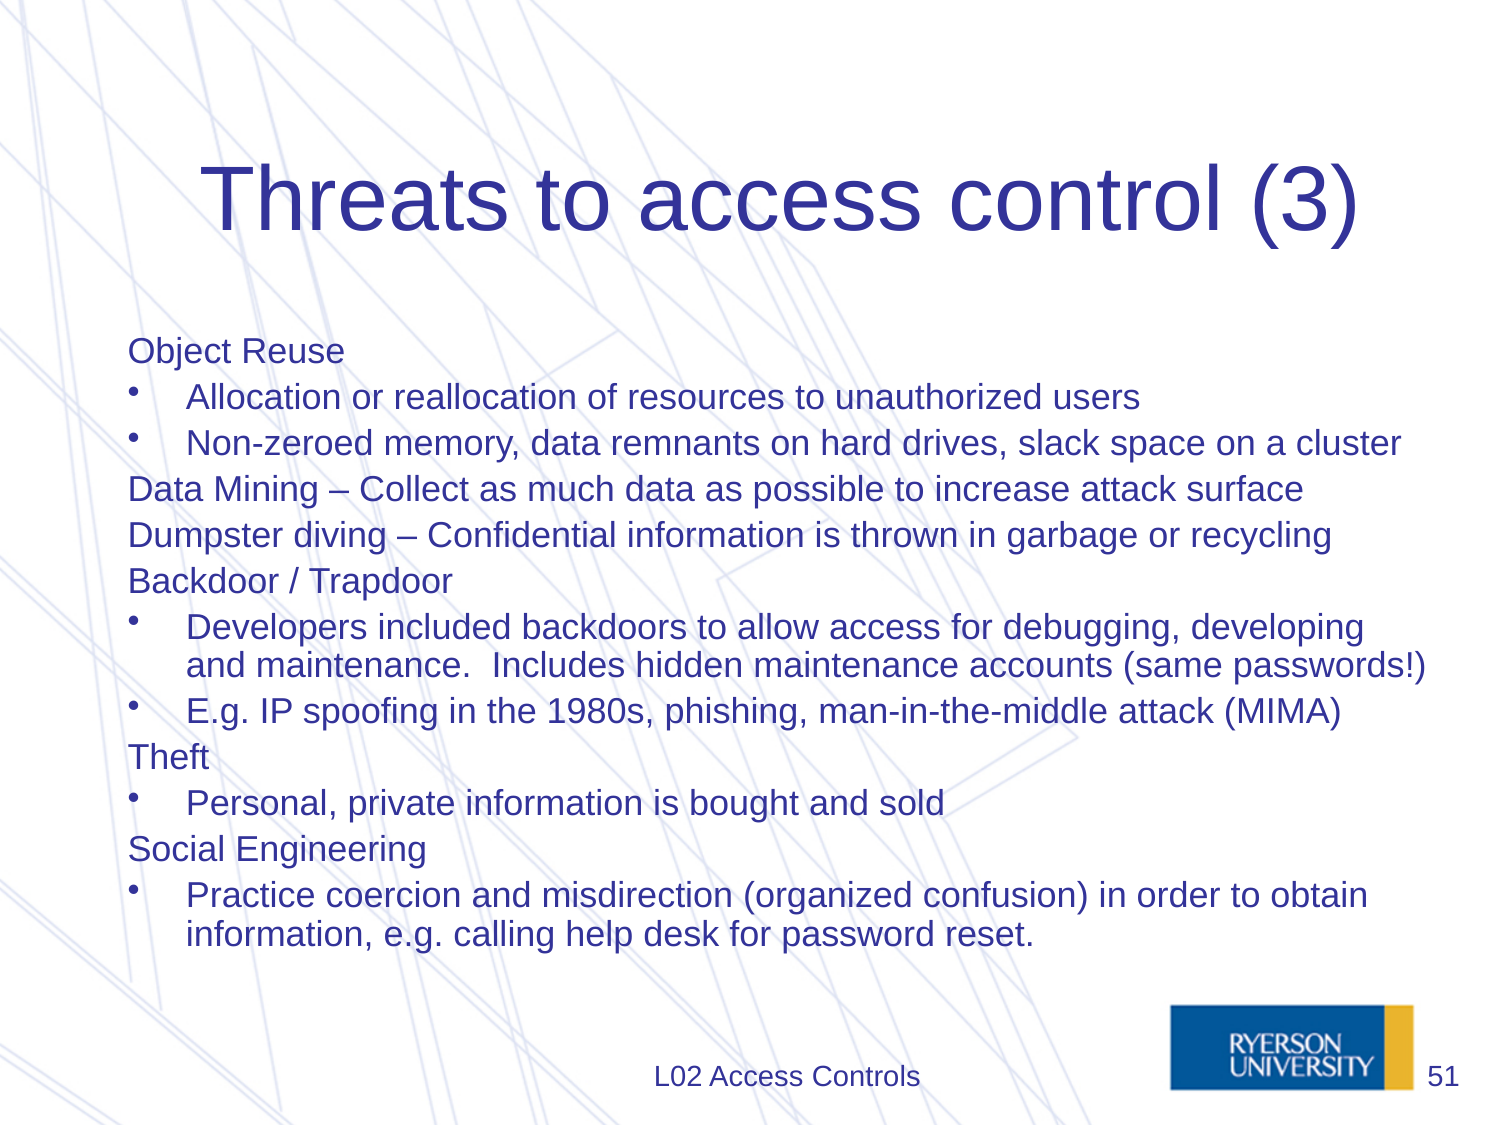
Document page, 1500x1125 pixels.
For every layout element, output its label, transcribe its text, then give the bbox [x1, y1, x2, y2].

list Object Reuse Allocation or reallocation of resources to unauthorized users Non-zeroed memory, data remnants on hard drives, slack space on a cluster Data Mining – Collect as much data as possible to increase attack surface Dumpster diving – Confidential information is thrown in garbage or recycling Backdoor / Trapdoor Developers included backdoors to allow access for debugging, developing and maintenance. Includes hidden maintenance accounts (same passwords!) E.g. IP spoofing in the 1980s, phishing, man-in-the-middle attack (MIMA) Theft Personal, private information is bought and sold Social Engineering Practice coercion and misdirection (organized confusion) in order to obtain information, e.g. calling help desk for password reset. [112, 324, 1451, 1001]
slide_number 51 [1399, 1049, 1476, 1113]
title Threats to access control (3) [112, 99, 1451, 288]
footer L02 Access Controls [449, 1049, 1126, 1113]
picture [0, 0, 1500, 1125]
